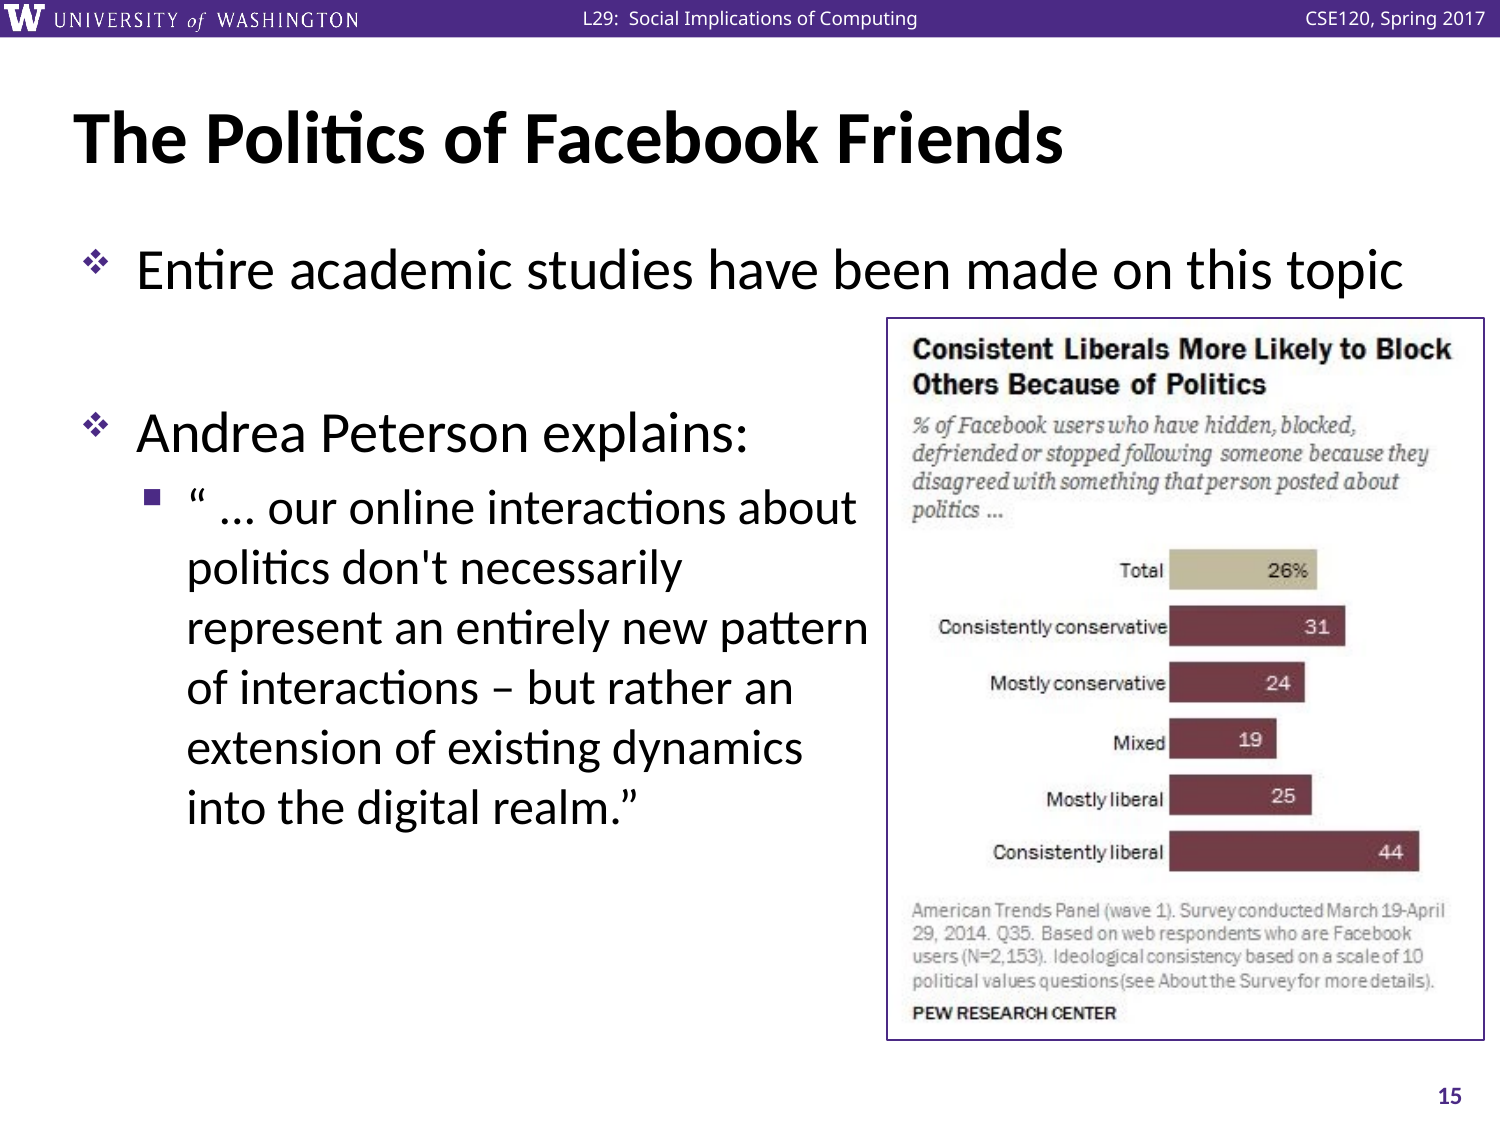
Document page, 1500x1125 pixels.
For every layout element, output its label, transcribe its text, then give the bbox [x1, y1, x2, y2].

picture [887, 318, 1484, 1040]
title The Politics of Facebook Friends [58, 71, 1438, 197]
slide_number 15 [1400, 1065, 1500, 1125]
list Entire academic studies have been made on this topic Andrea Peterson explains: “ ... our online interactions about politics don't necessarily represent an entirely new pattern of interactions – but rather an extension of existing dynamics into the digital realm.” [64, 223, 1438, 1040]
picture [4, 4, 358, 32]
